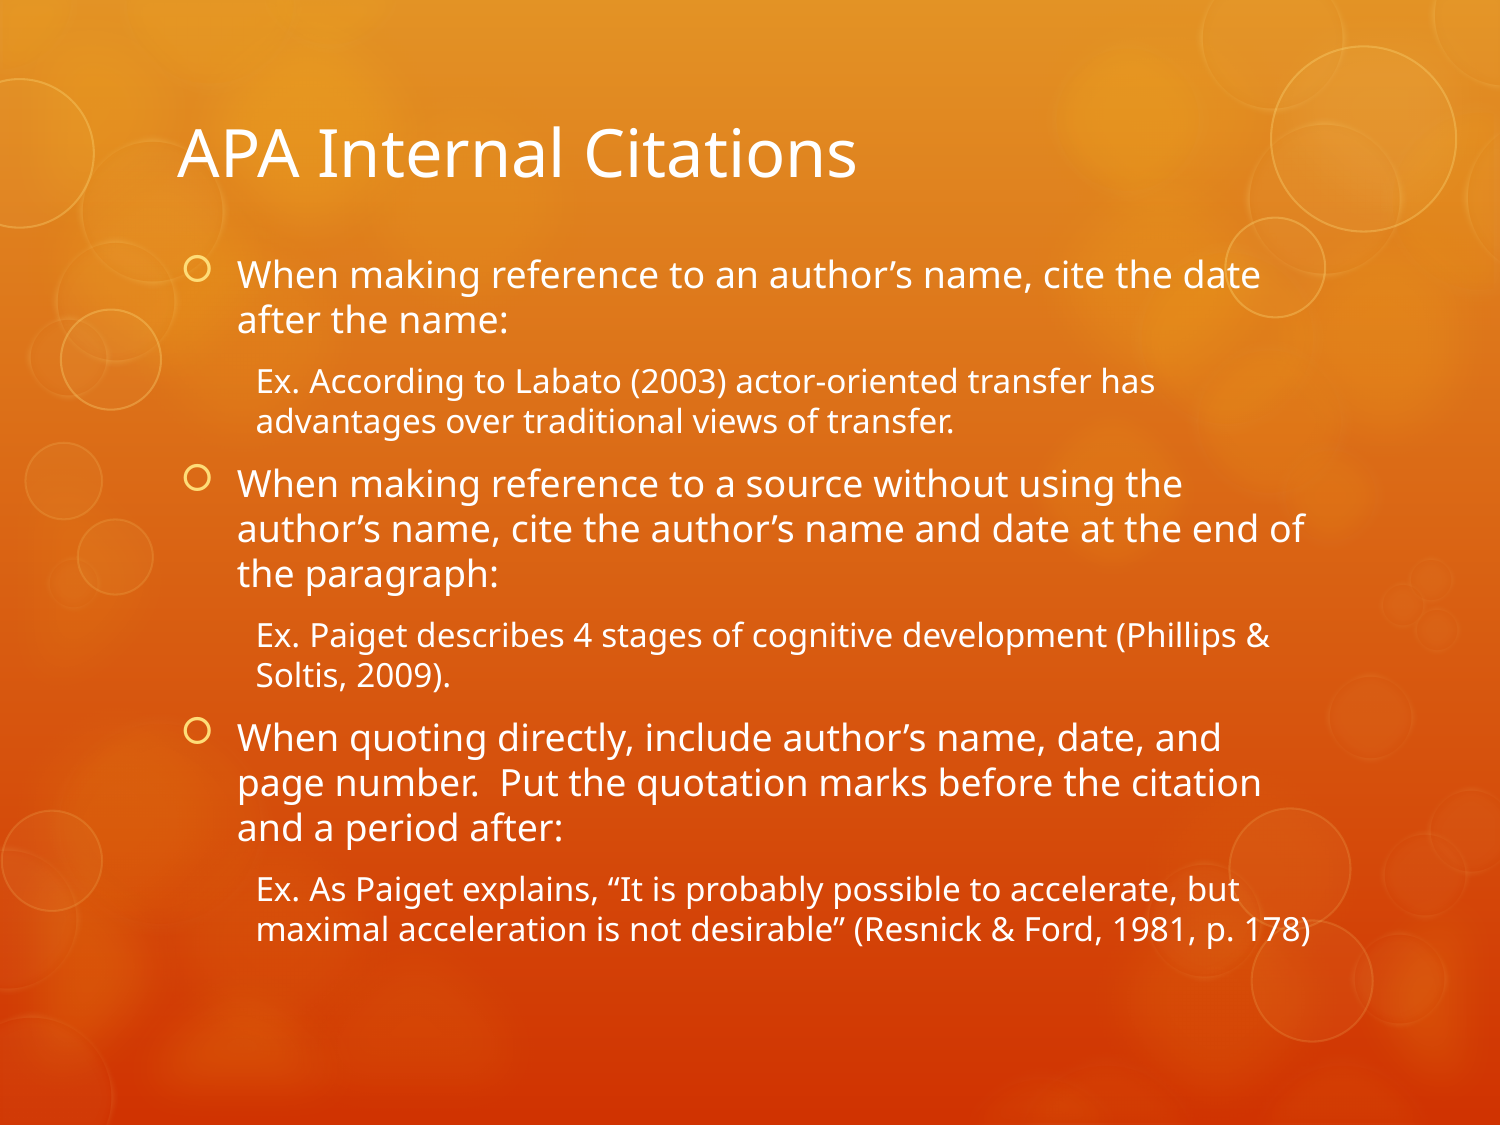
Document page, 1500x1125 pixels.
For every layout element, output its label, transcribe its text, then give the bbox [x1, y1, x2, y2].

title APA Internal Citations [162, 75, 1332, 227]
list When making reference to an author’s name, cite the date after the name: Ex. According to Labato (2003) actor-oriented transfer has advantages over traditional views of transfer. When making reference to a source without using the author’s name, cite the author’s name and date at the end of the paragraph: Ex. Paiget describes 4 stages of cognitive development (Phillips & Soltis, 2009). When quoting directly, include author’s name, date, and page number. Put the quotation marks before the citation and a period after: Ex. As Paiget explains, “It is probably possible to accelerate, but maximal acceleration is not desirable” (Resnick & Ford, 1981, p. 178) [165, 296, 1335, 962]
